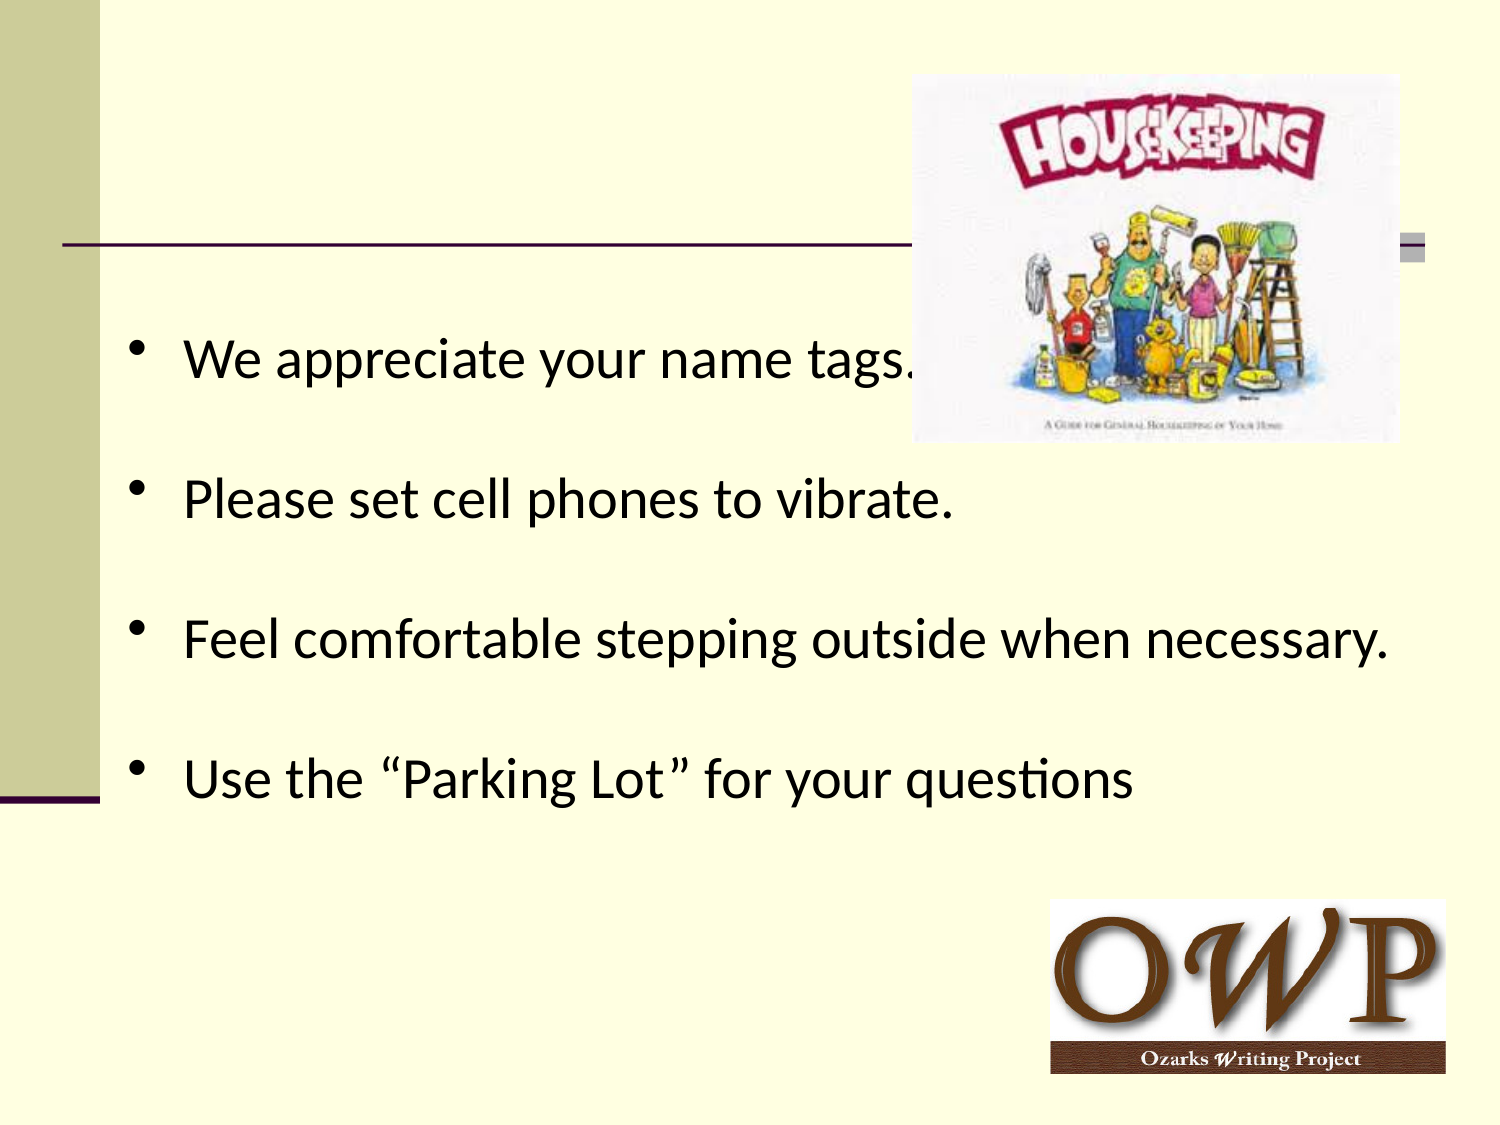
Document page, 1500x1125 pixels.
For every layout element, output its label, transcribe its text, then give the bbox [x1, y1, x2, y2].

picture [912, 74, 1401, 443]
picture [1049, 899, 1446, 1074]
text_box We appreciate your name tags. Please set cell phones to vibrate. Feel comfortable stepping outside when necessary. Use the “Parking Lot” for your questions [112, 312, 1463, 818]
